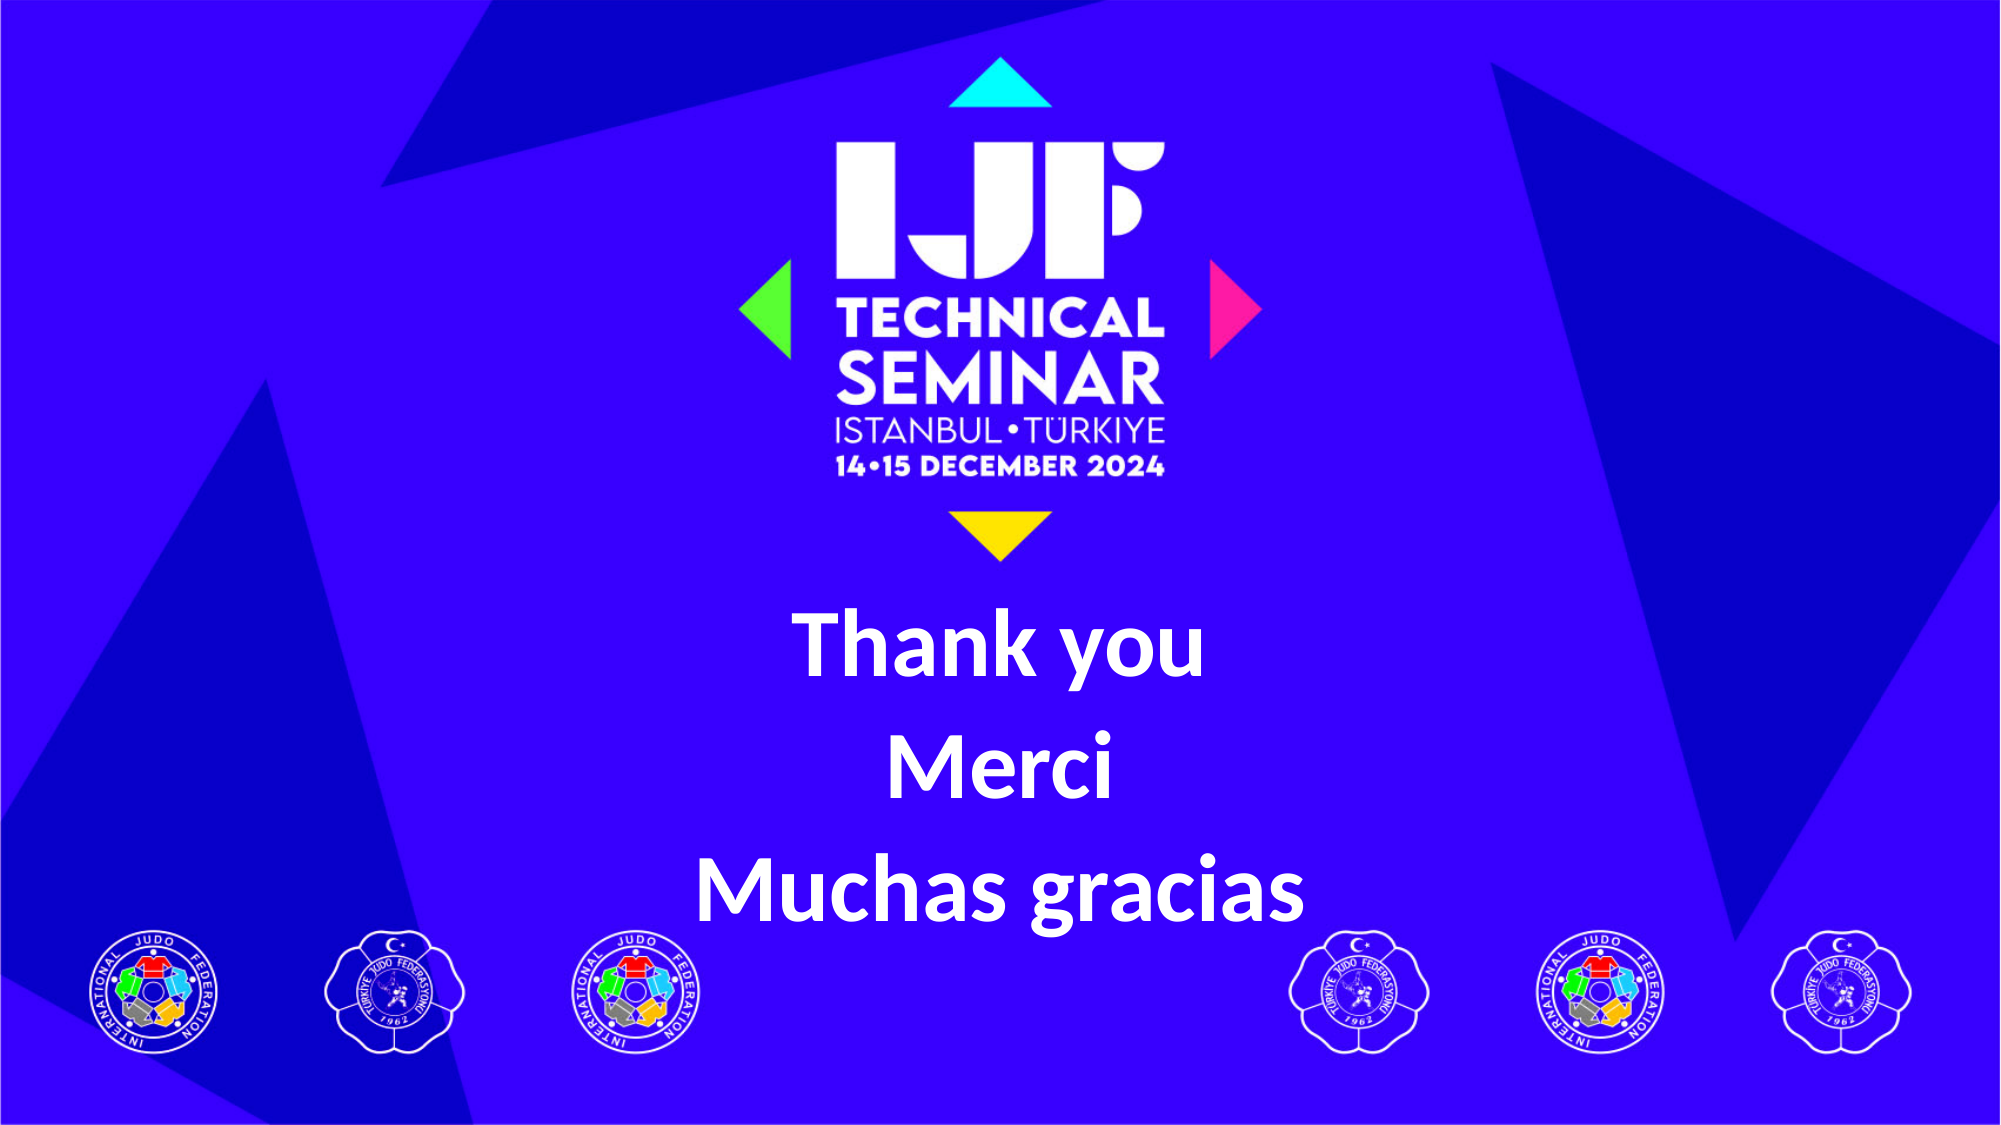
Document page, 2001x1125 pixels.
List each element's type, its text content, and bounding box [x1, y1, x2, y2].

text_box Thank you Merci Muchas gracias [78, 584, 1922, 951]
picture [0, 0, 2001, 1125]
